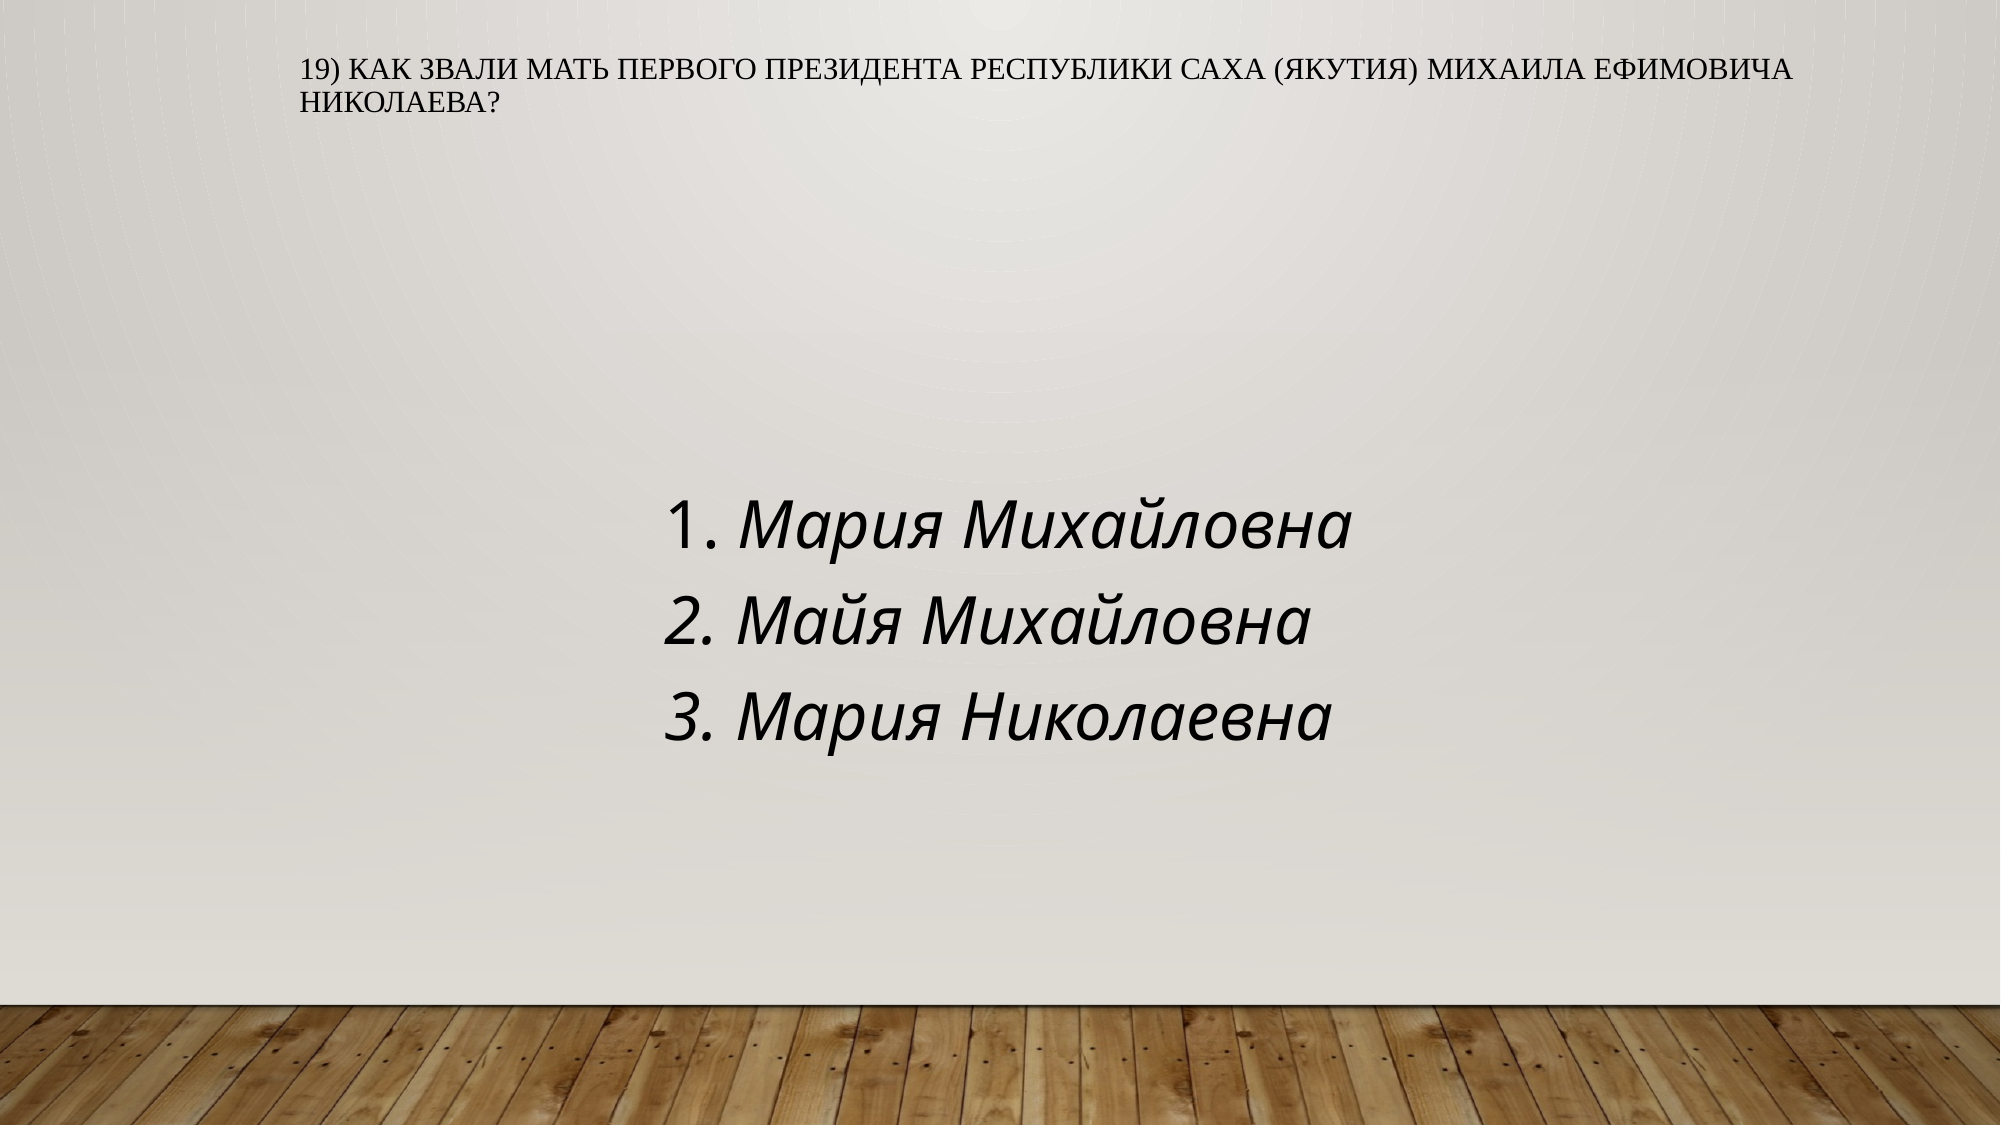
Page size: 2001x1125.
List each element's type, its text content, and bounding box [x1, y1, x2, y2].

list 1. Мария Михайловна 2. Майя Михайловна 3. Мария Николаевна [424, 458, 2000, 1025]
picture [0, 1005, 2000, 1125]
title 19) Как звали мать первого Президента Республики Саха (Якутия) Михаила Ефимовича Николаева? [284, 45, 1860, 218]
